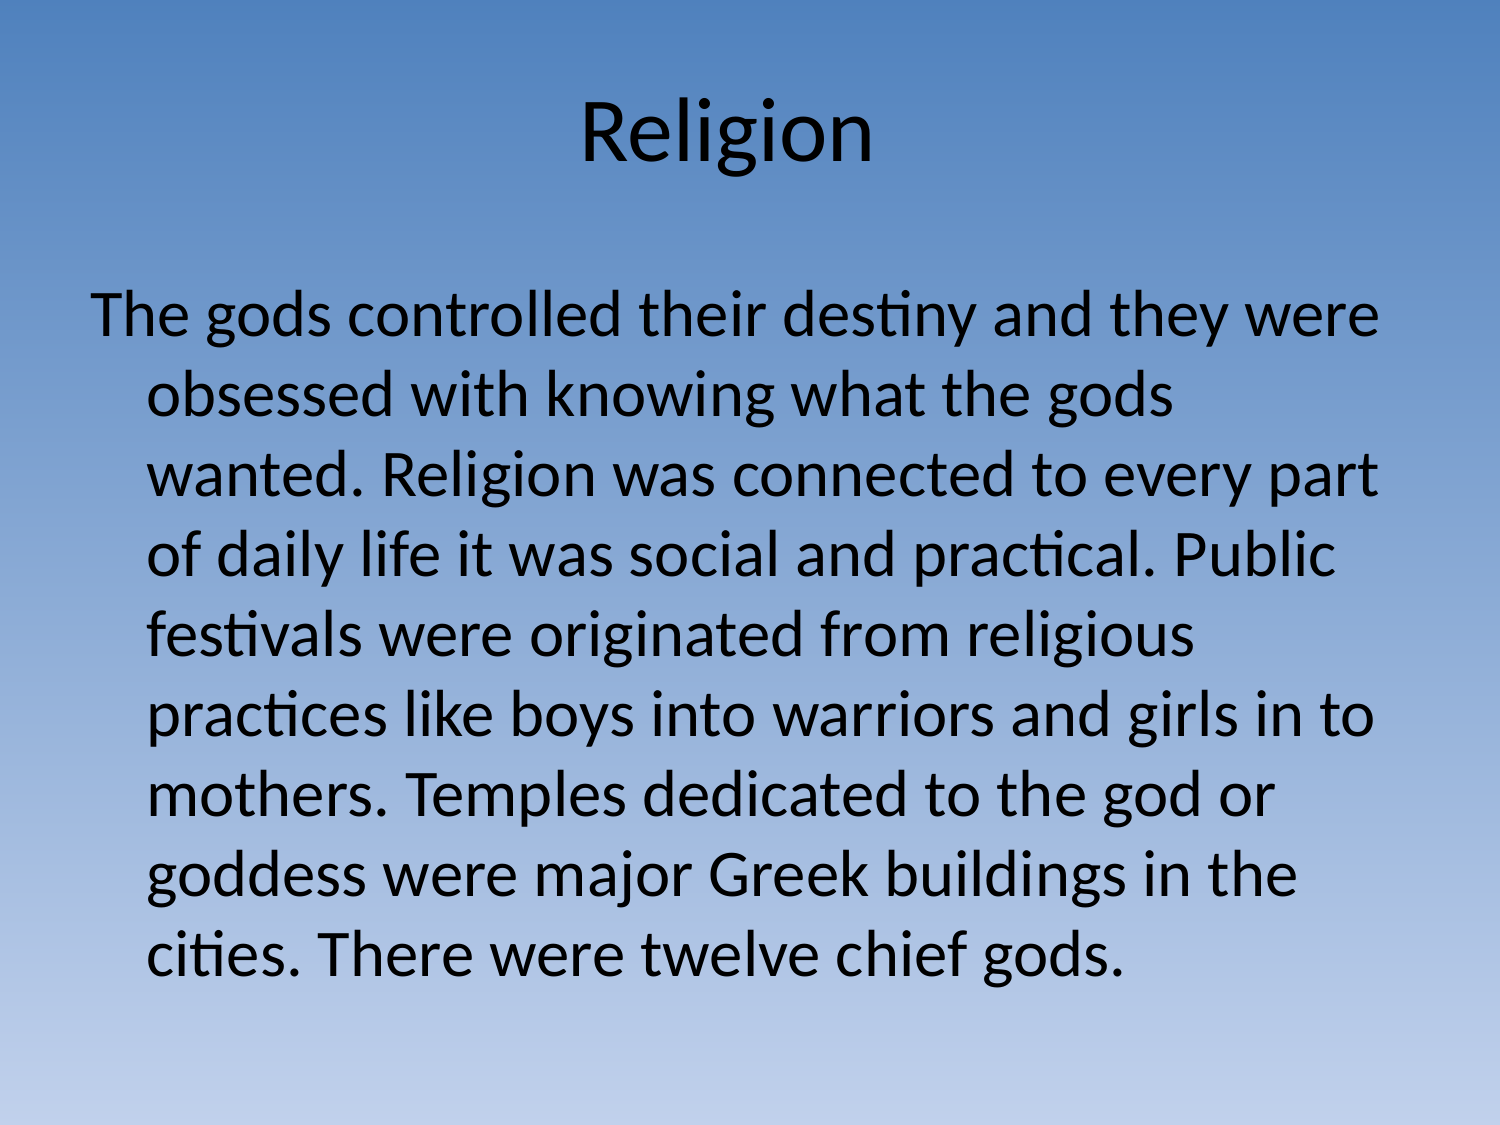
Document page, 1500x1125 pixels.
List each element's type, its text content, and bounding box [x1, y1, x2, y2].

title Religion [53, 30, 1404, 219]
list The gods controlled their destiny and they were obsessed with knowing what the gods wanted. Religion was connected to every part of daily life it was social and practical. Public festivals were originated from religious practices like boys into warriors and girls in to mothers. Temples dedicated to the god or goddess were major Greek buildings in the cities. There were twelve chief gods. [75, 262, 1425, 1005]
